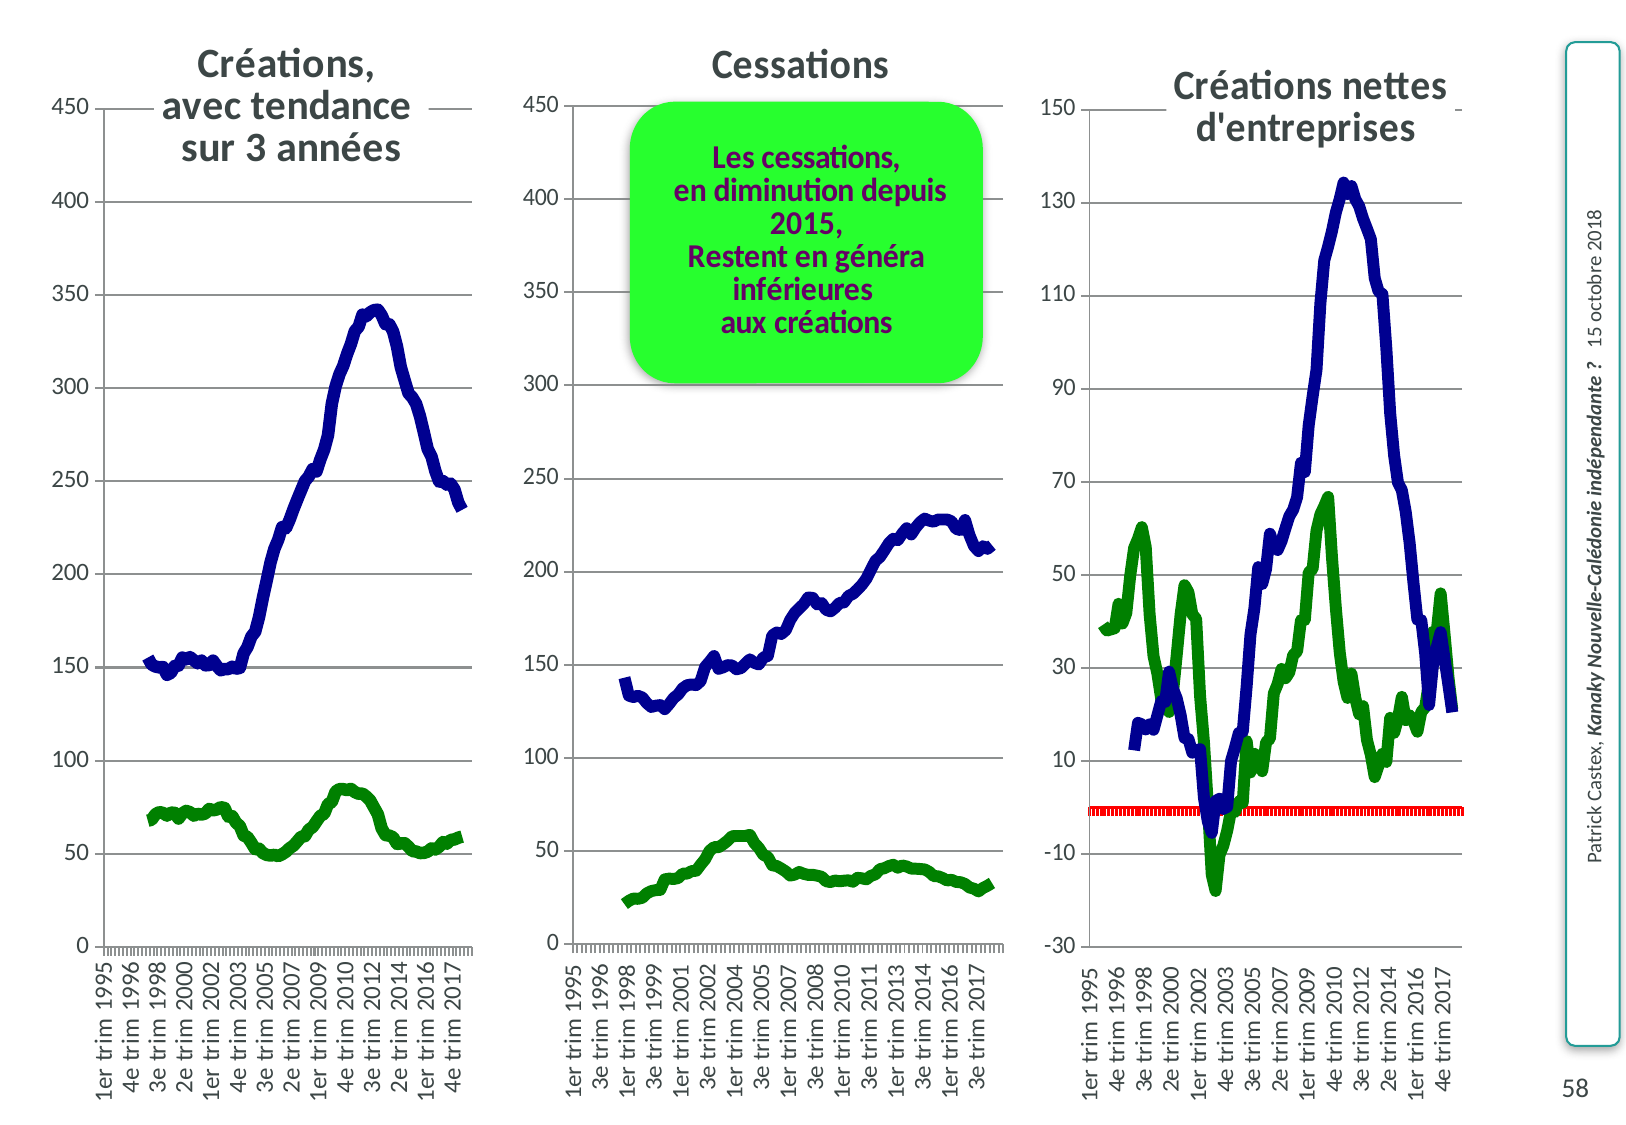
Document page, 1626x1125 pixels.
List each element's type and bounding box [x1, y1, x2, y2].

chart [34, 32, 1018, 1107]
chart [1039, 32, 1509, 1107]
